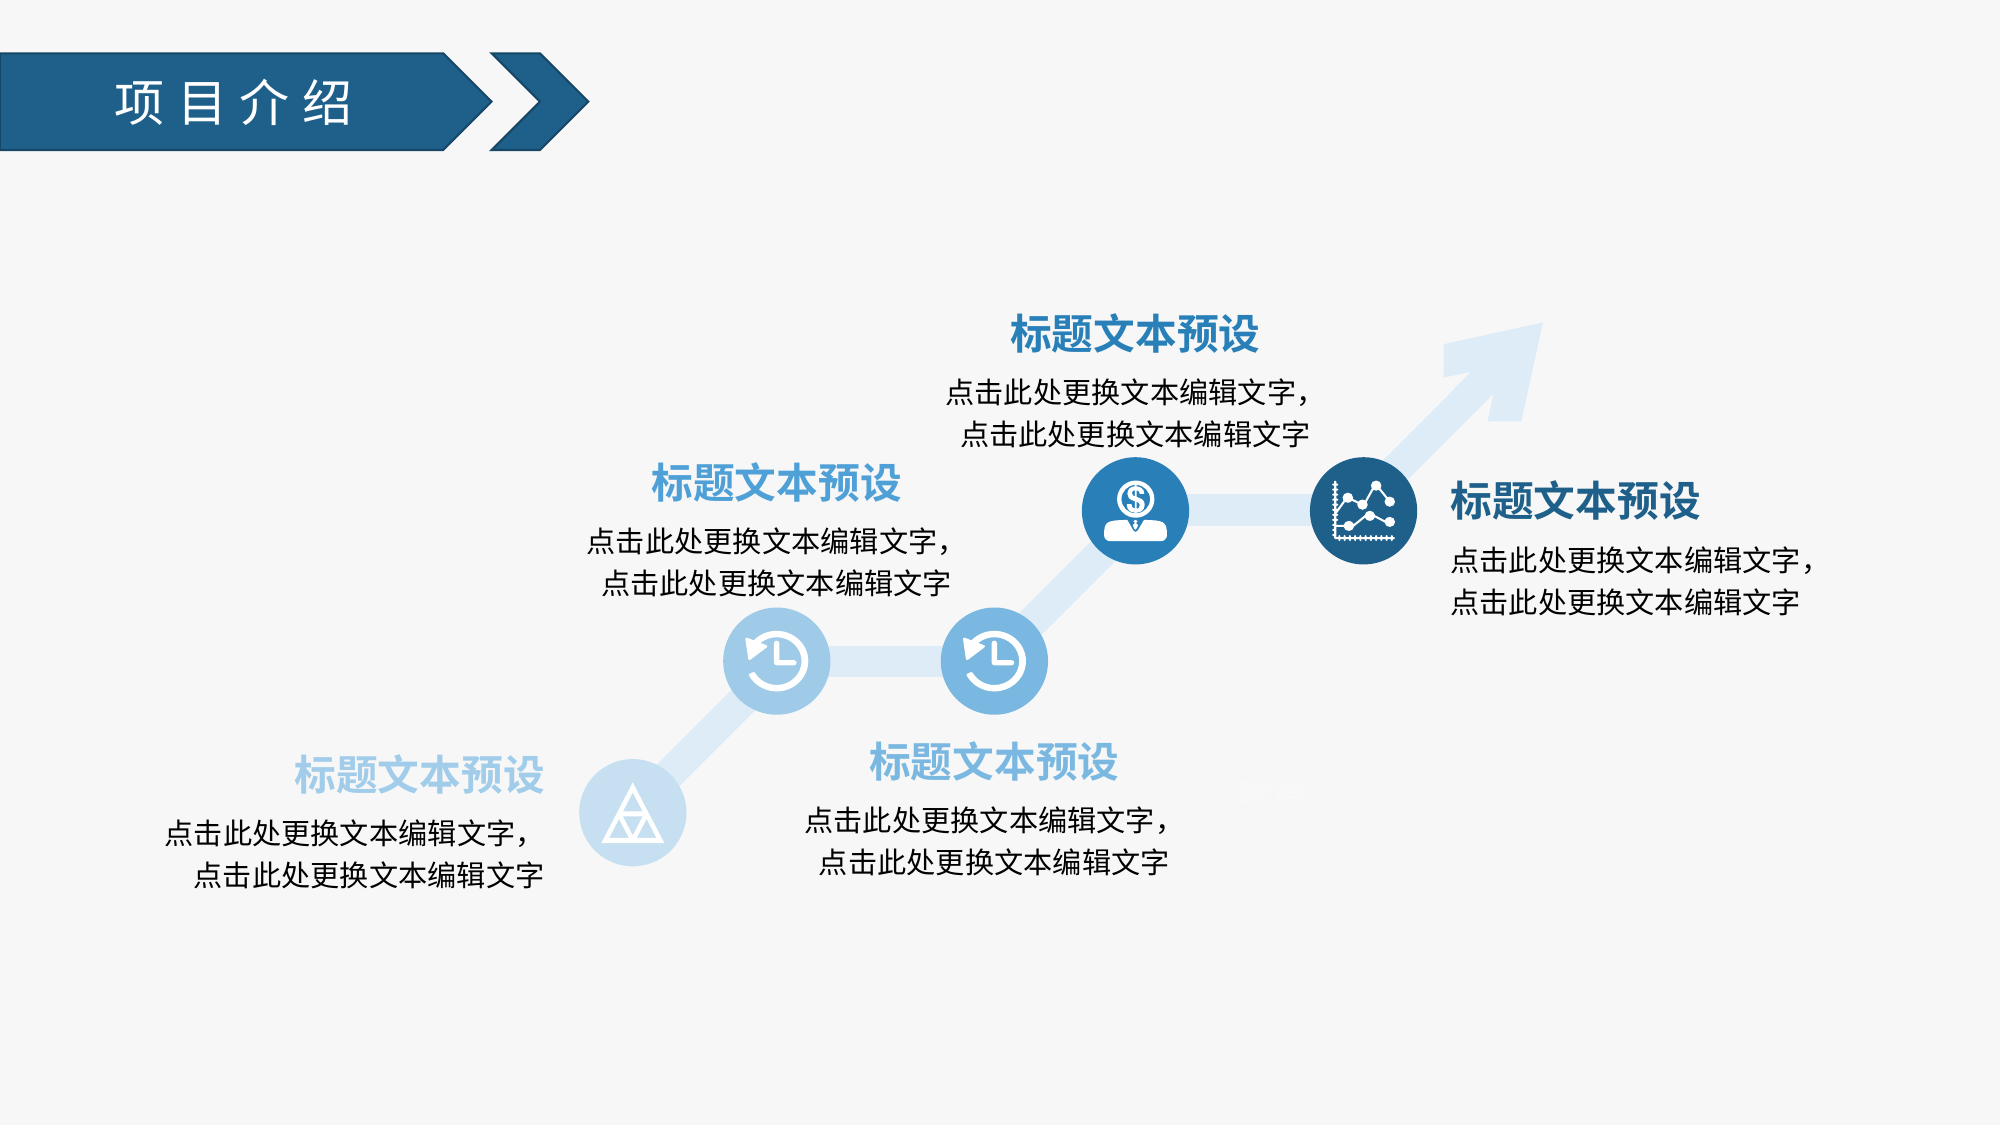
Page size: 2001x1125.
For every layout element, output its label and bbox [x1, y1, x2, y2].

text_box [155, 307, 1845, 890]
text_box [0, 53, 589, 150]
